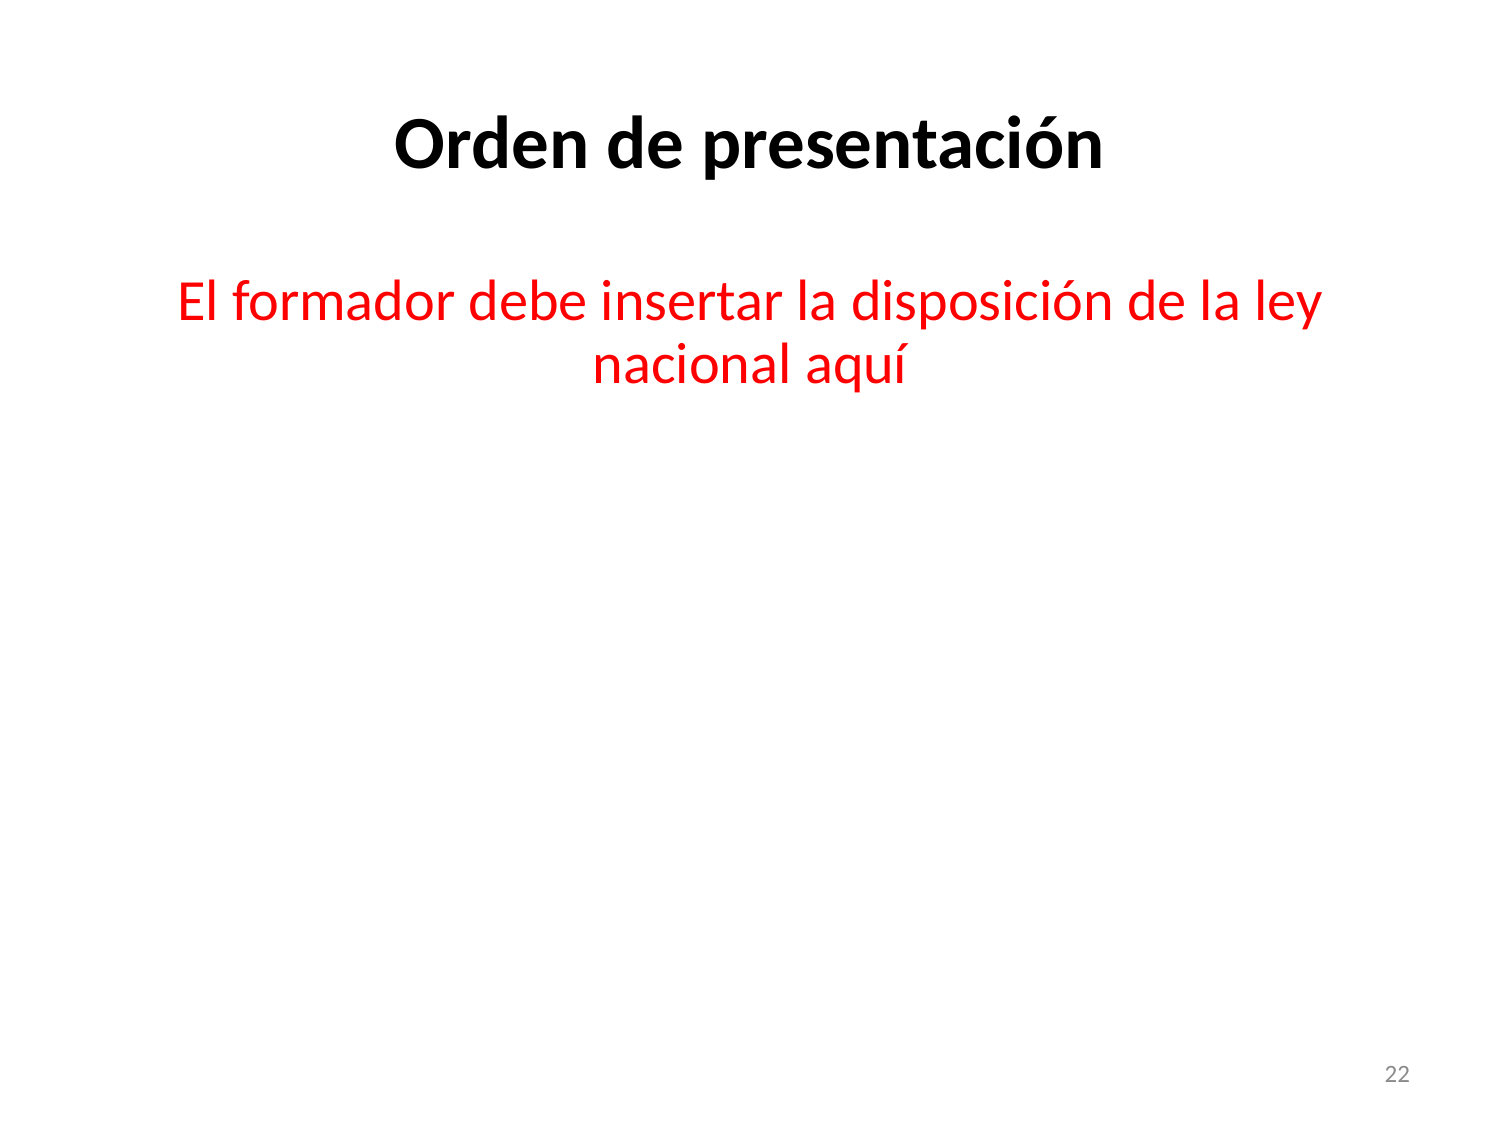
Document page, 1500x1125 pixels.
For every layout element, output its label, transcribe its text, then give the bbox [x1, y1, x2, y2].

slide_number 22 [1074, 1042, 1425, 1103]
title Orden de presentación [75, 45, 1425, 233]
list El formador debe insertar la disposición de la ley nacional aquí [75, 262, 1425, 1005]
